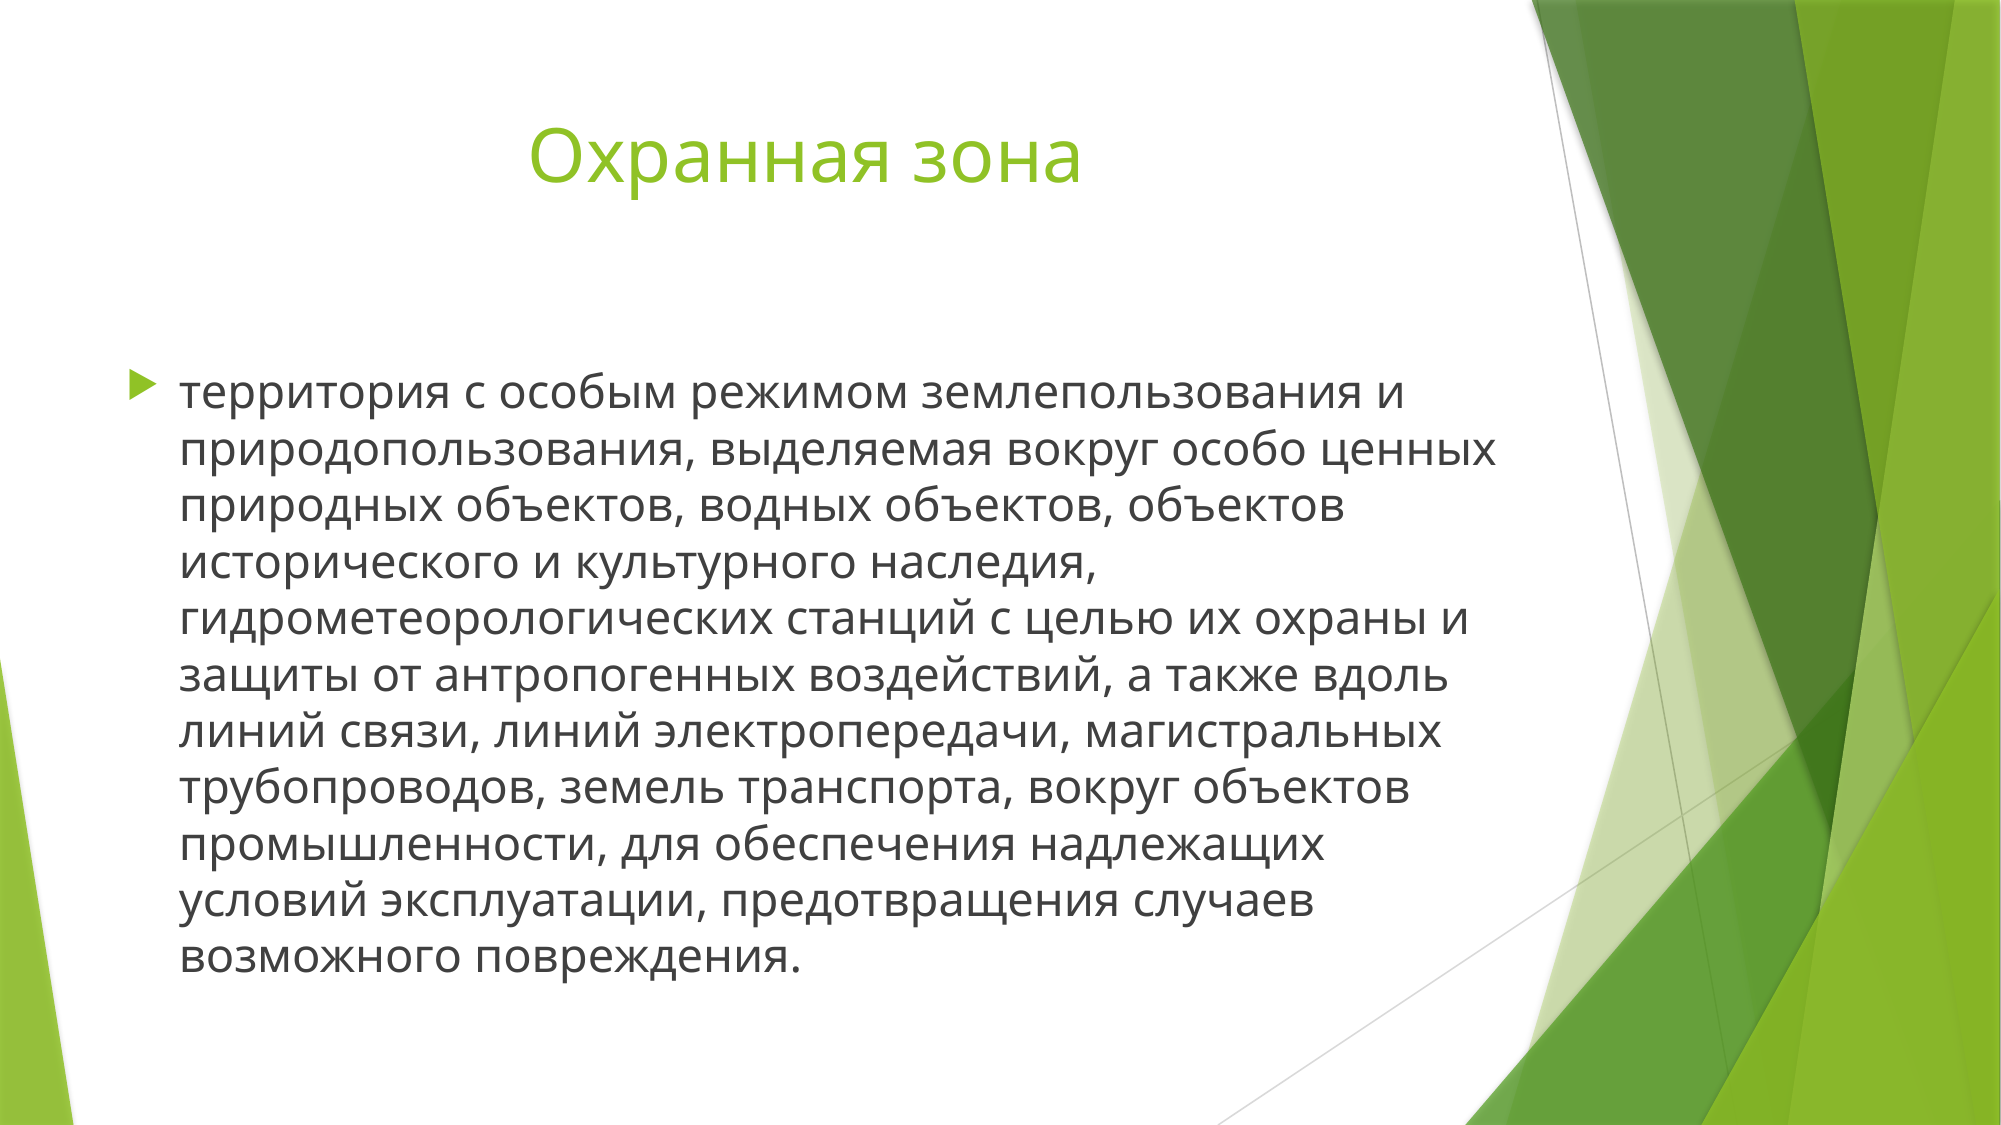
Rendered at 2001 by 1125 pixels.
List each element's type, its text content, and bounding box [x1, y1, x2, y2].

title Охранная зона [111, 99, 1522, 317]
list территория с особым режимом землепользования и природопользования, выделяемая вокруг особо ценных природных объектов, водных объектов, объектов исторического и культурного наследия, гидрометеорологических станций с целью их охраны и защиты от антропогенных воздействий, а также вдоль линий связи, линий электропередачи, магистральных трубопроводов, земель транспорта, вокруг объектов промышленности, для обеспечения надлежащих условий эксплуатации, предотвращения случаев возможного повреждения. [111, 354, 1522, 992]
